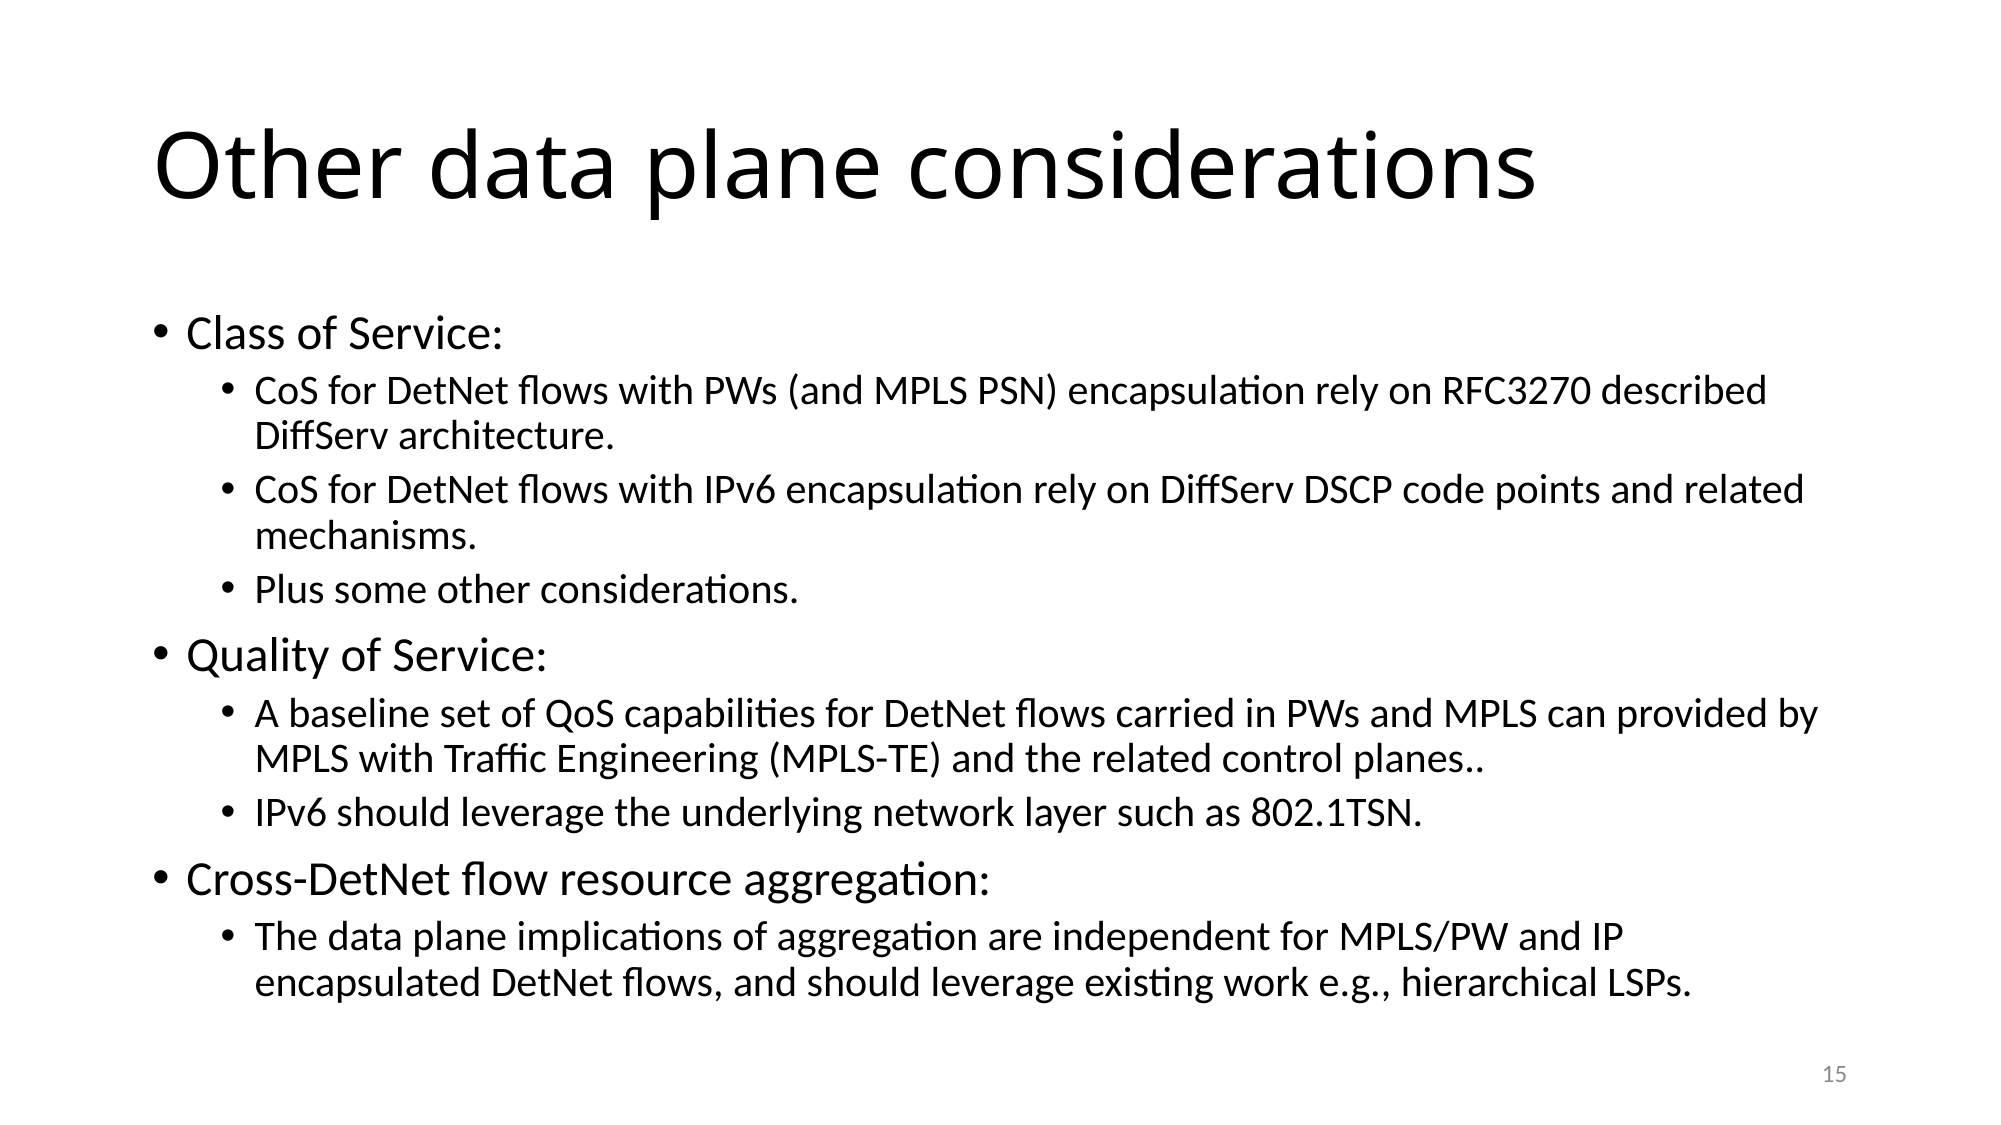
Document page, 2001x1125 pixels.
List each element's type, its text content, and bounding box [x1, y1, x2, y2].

title Other data plane considerations [137, 59, 1863, 278]
slide_number 15 [1412, 1042, 1863, 1103]
list Class of Service: CoS for DetNet flows with PWs (and MPLS PSN) encapsulation rely on RFC3270 described DiffServ architecture. CoS for DetNet flows with IPv6 encapsulation rely on DiffServ DSCP code points and related mechanisms. Plus some other considerations. Quality of Service: A baseline set of QoS capabilities for DetNet flows carried in PWs and MPLS can provided by MPLS with Traffic Engineering (MPLS-TE) and the related control planes.. IPv6 should leverage the underlying network layer such as 802.1TSN. Cross-DetNet flow resource aggregation: The data plane implications of aggregation are independent for MPLS/PW and IP encapsulated DetNet flows, and should leverage existing work e.g., hierarchical LSPs. [137, 299, 1863, 1014]
